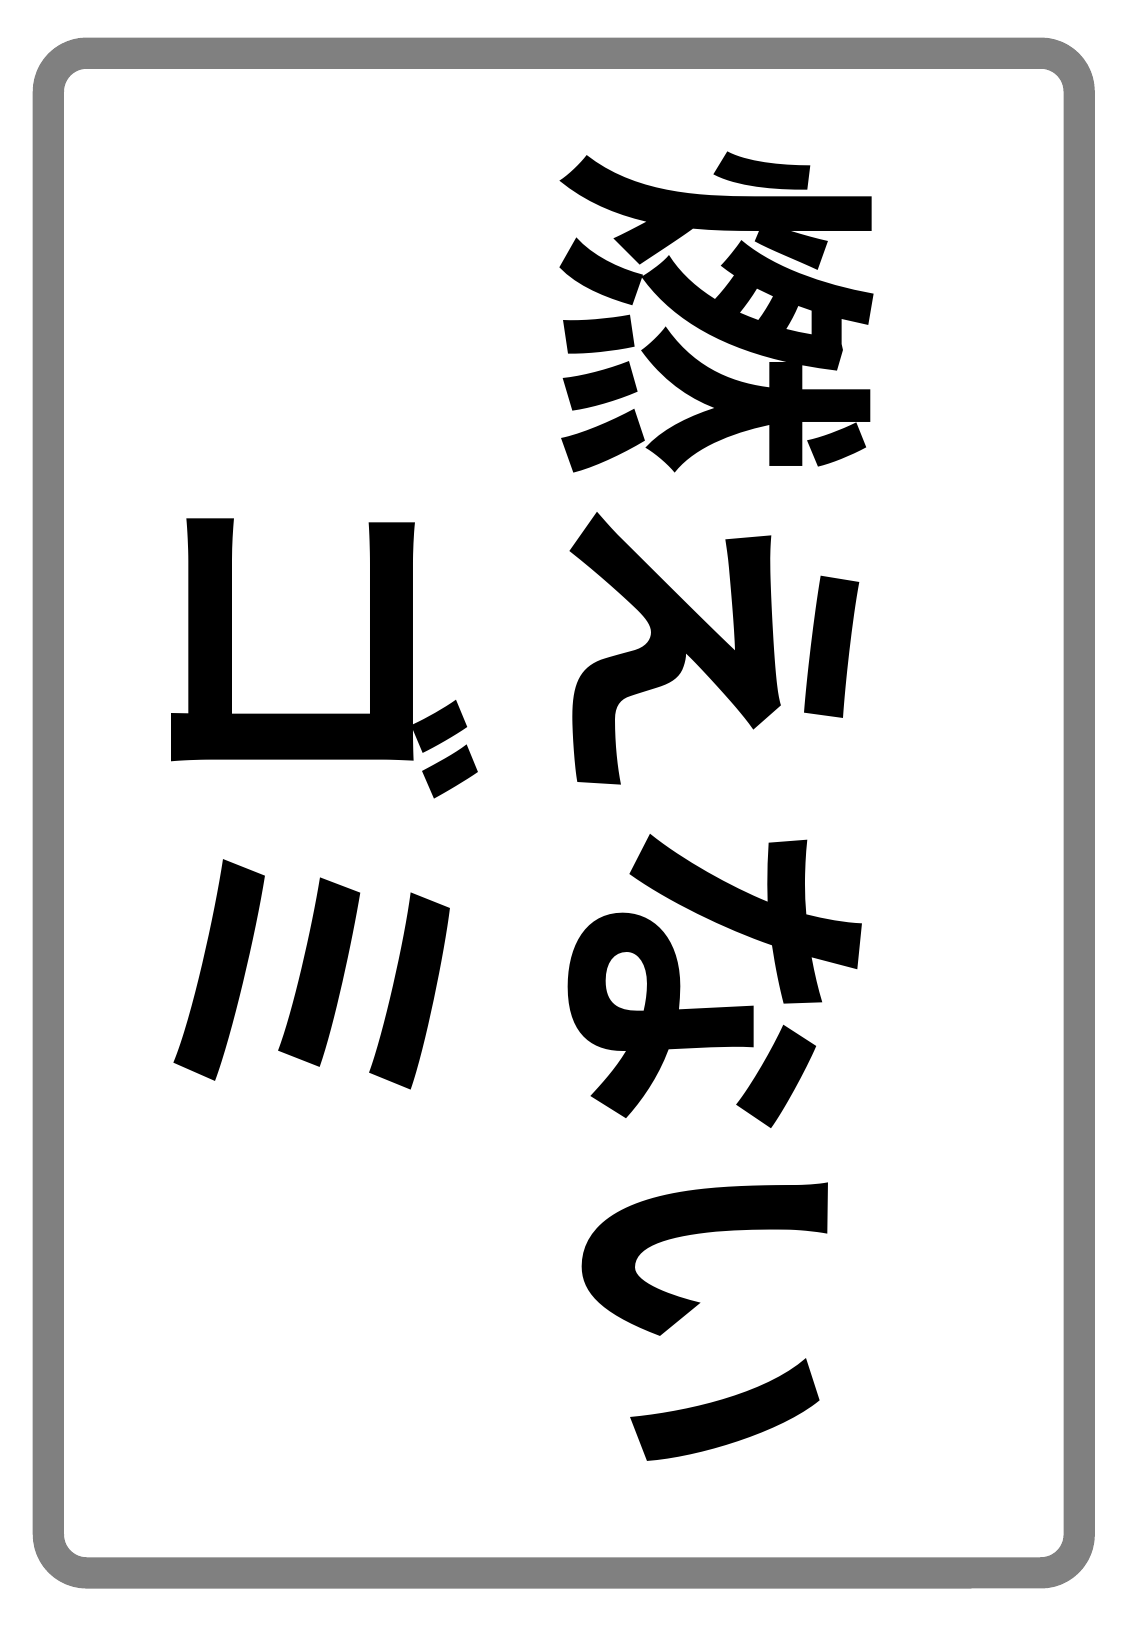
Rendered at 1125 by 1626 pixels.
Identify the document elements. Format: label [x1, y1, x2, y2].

text_box [46, 51, 1082, 1576]
